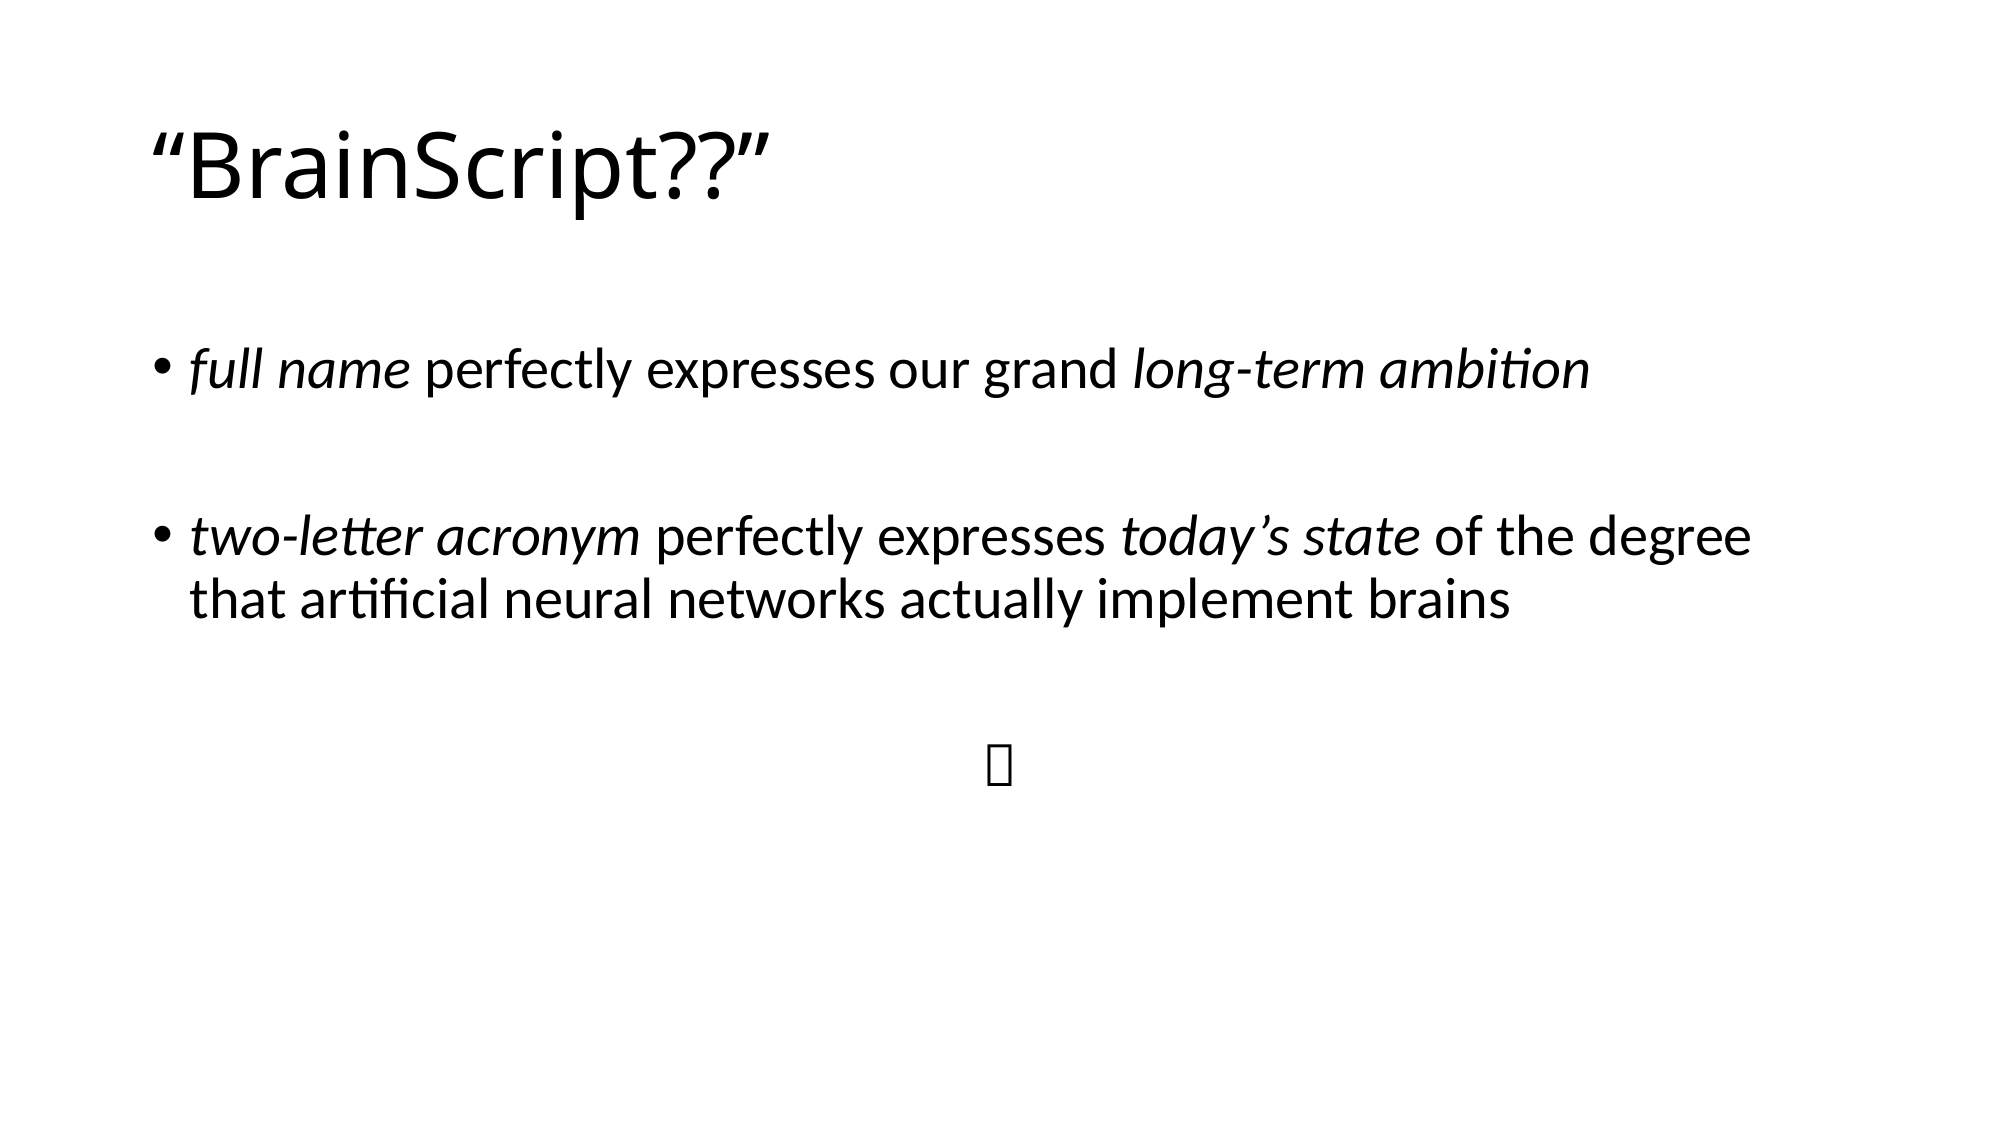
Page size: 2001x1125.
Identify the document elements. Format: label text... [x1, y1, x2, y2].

list full name perfectly expresses our grand long-term ambition two-letter acronym perfectly expresses today’s state of the degree that artificial neural networks actually implement brains  [137, 330, 1863, 1044]
title “BrainScript??” [137, 59, 1863, 278]
